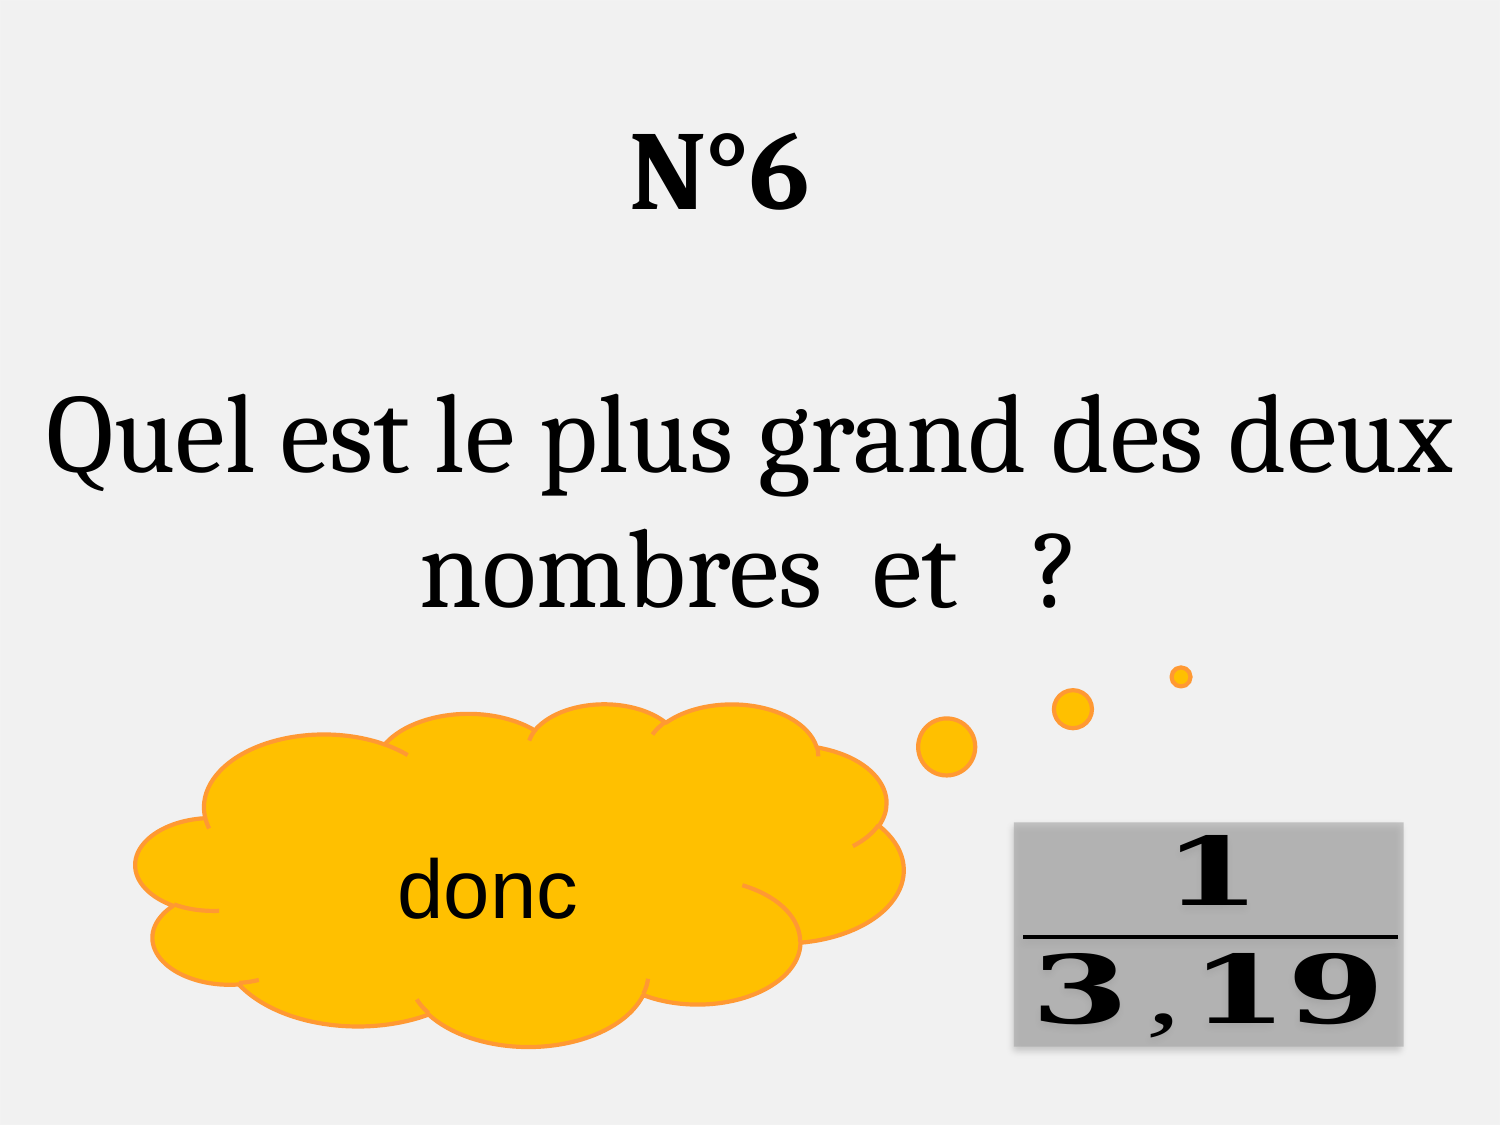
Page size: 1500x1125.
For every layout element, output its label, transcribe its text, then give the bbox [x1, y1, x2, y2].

text_box [916, 716, 978, 778]
text_box [1051, 688, 1095, 731]
text_box [133, 702, 906, 1050]
text_box N°6 [614, 89, 825, 240]
text_box [1169, 665, 1193, 689]
